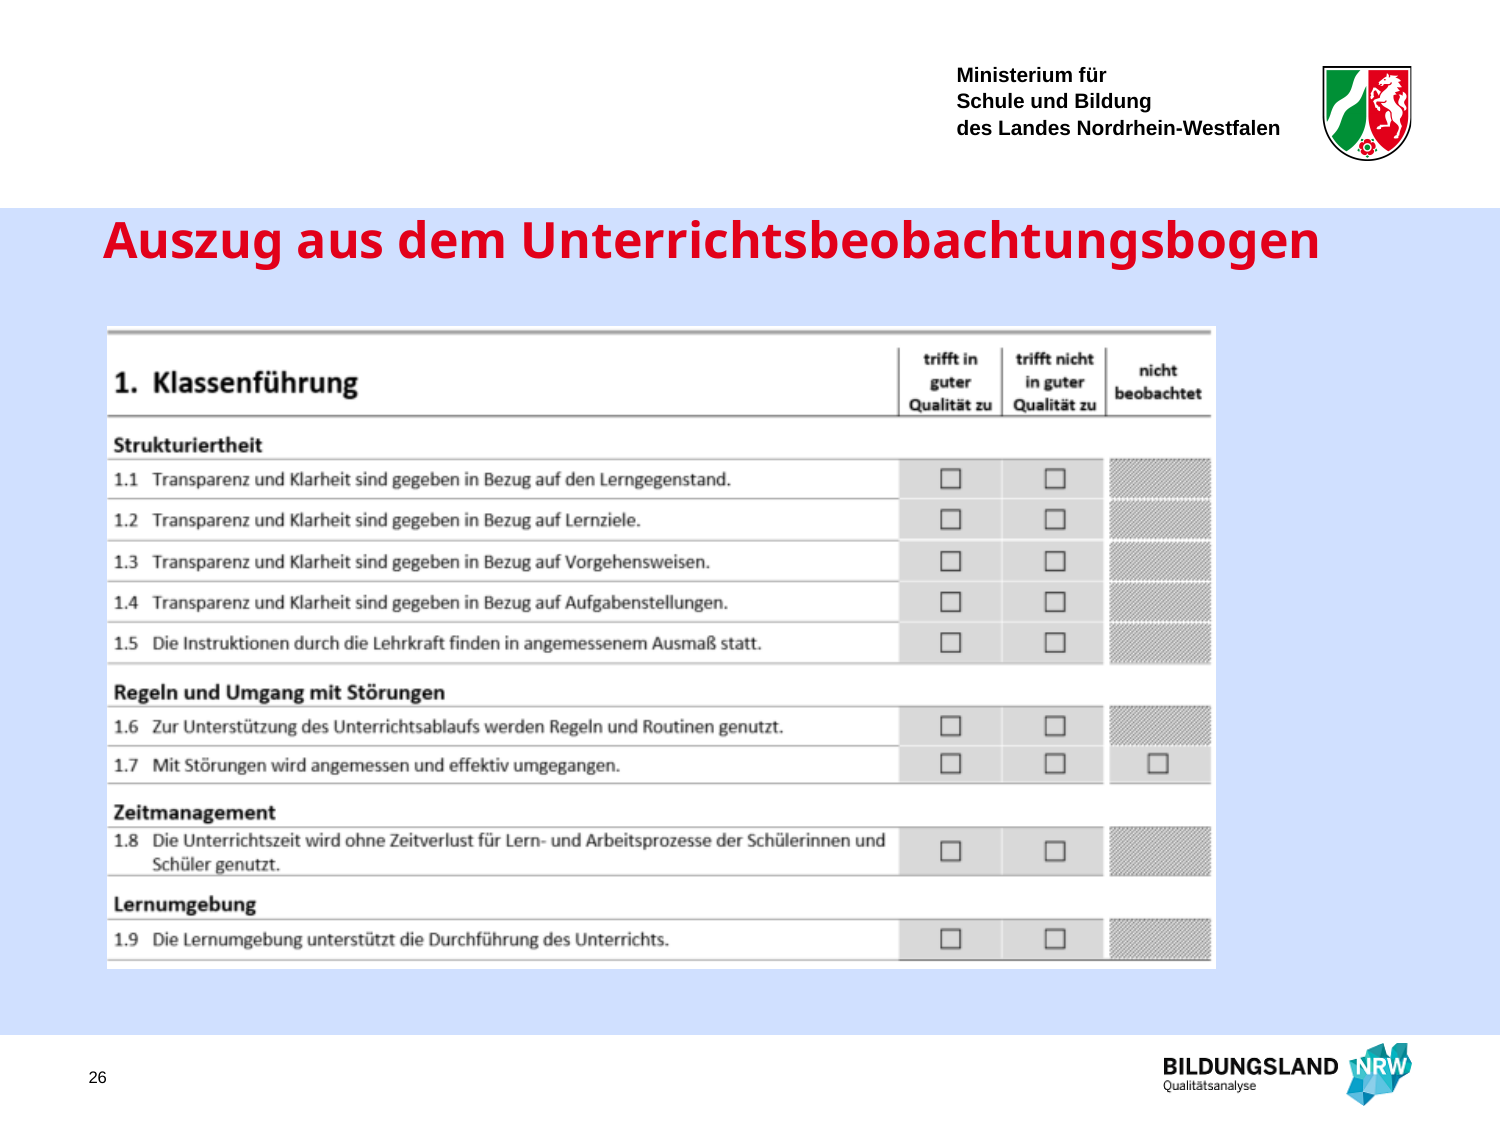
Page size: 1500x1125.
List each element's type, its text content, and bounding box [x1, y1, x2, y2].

picture [1320, 66, 1412, 161]
picture [1163, 1043, 1412, 1106]
text_box Auszug aus dem Unterrichtsbeobachtungsbogen [88, 208, 1464, 277]
picture [106, 325, 1216, 969]
slide_number 26 [88, 1067, 136, 1124]
